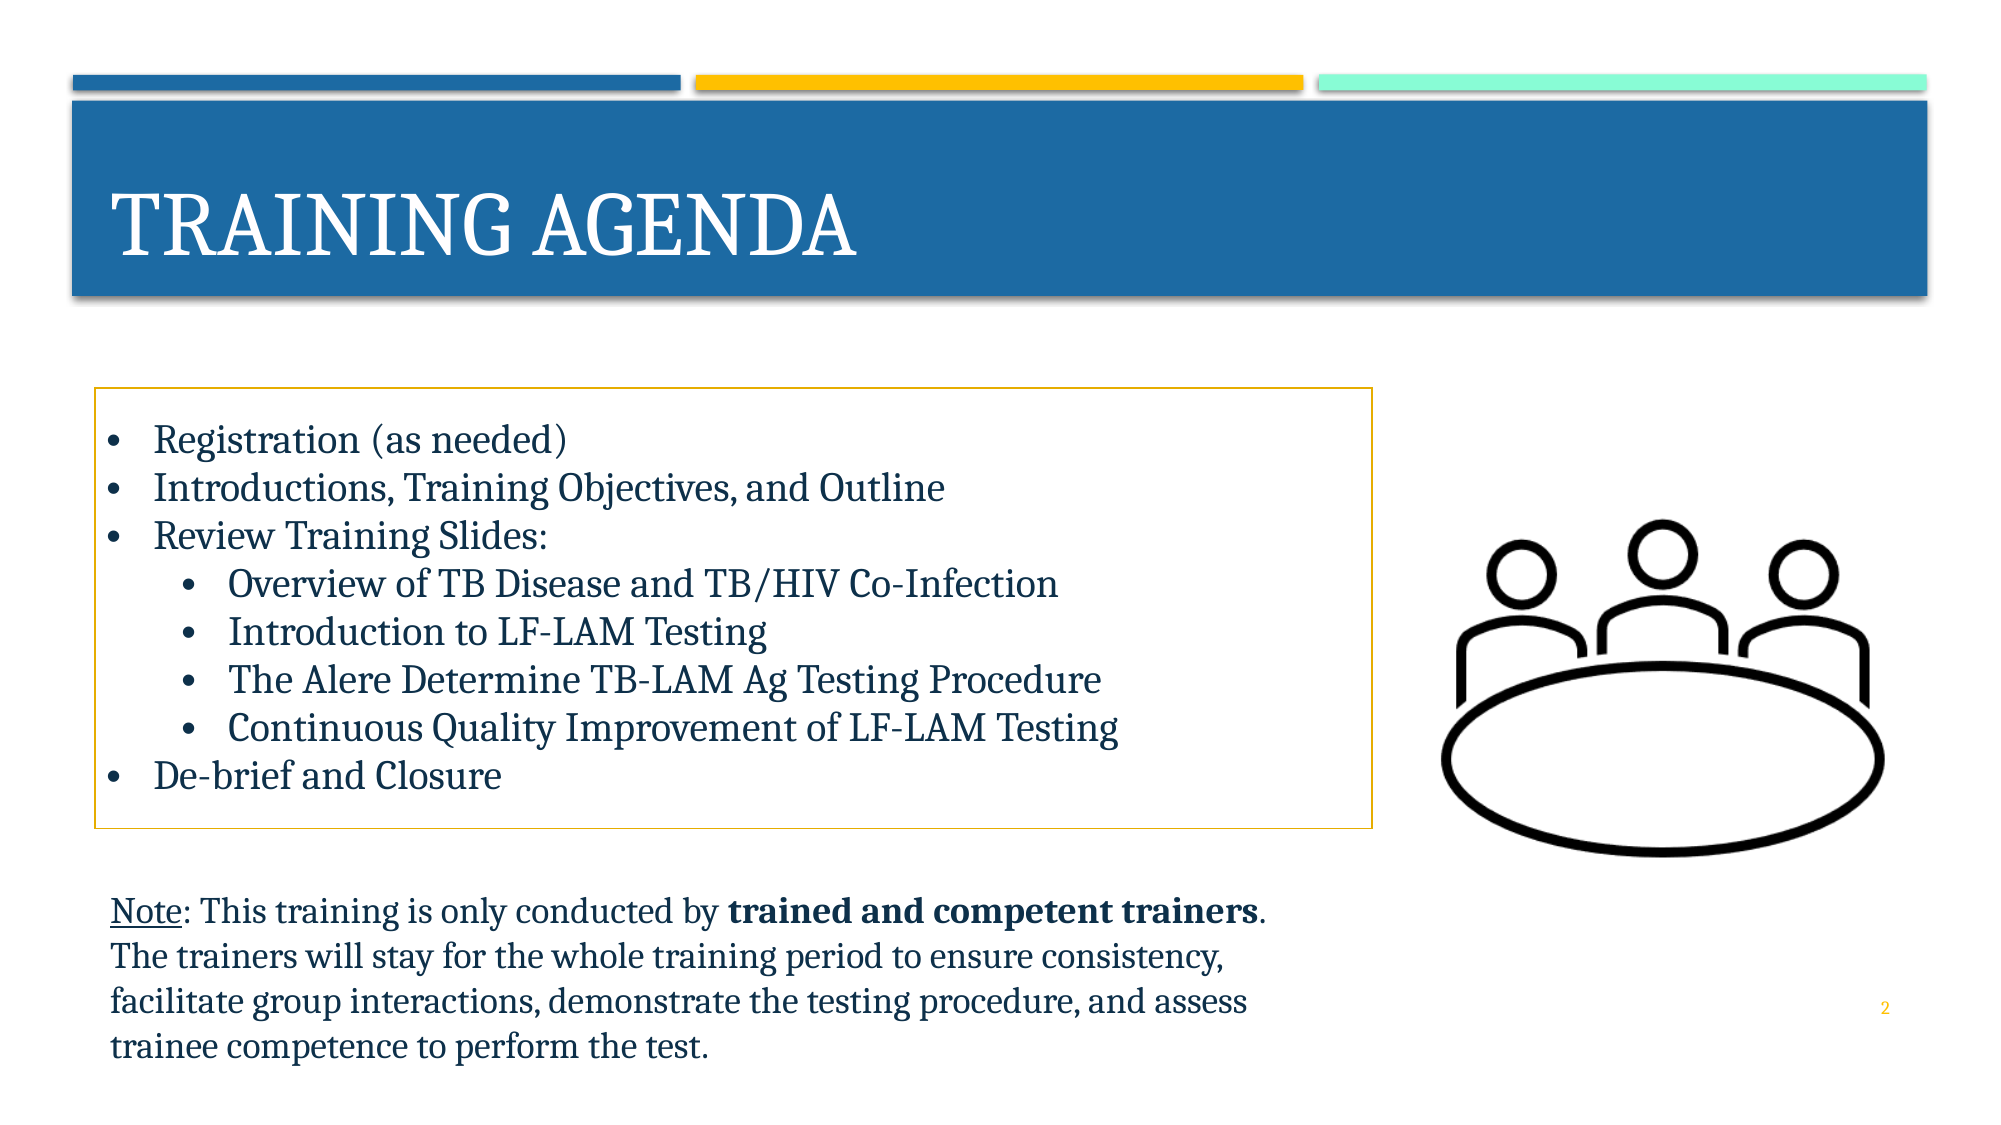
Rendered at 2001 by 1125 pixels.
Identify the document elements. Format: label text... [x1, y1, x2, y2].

picture [1420, 419, 1906, 904]
title TRAINING agenda [95, 115, 1905, 282]
slide_number 2 [1732, 977, 1905, 1037]
text_box Note: This training is only conducted by trained and competent trainers. The trainers will stay for the whole training period to ensure consistency, facilitate group interactions, demonstrate the testing procedure, and assess trainee competence to perform the test. [95, 878, 1373, 1074]
table_header Registration (as needed) Introductions, Training Objectives, and Outline Review Training Slides: Overview of TB Disease and TB/HIV Co-Infection Introduction to LF-LAM Testing The Alere Determine TB-LAM Ag Testing Procedure Continuous Quality Improvement of LF-LAM Testing De-brief and Closure [96, 389, 1371, 828]
